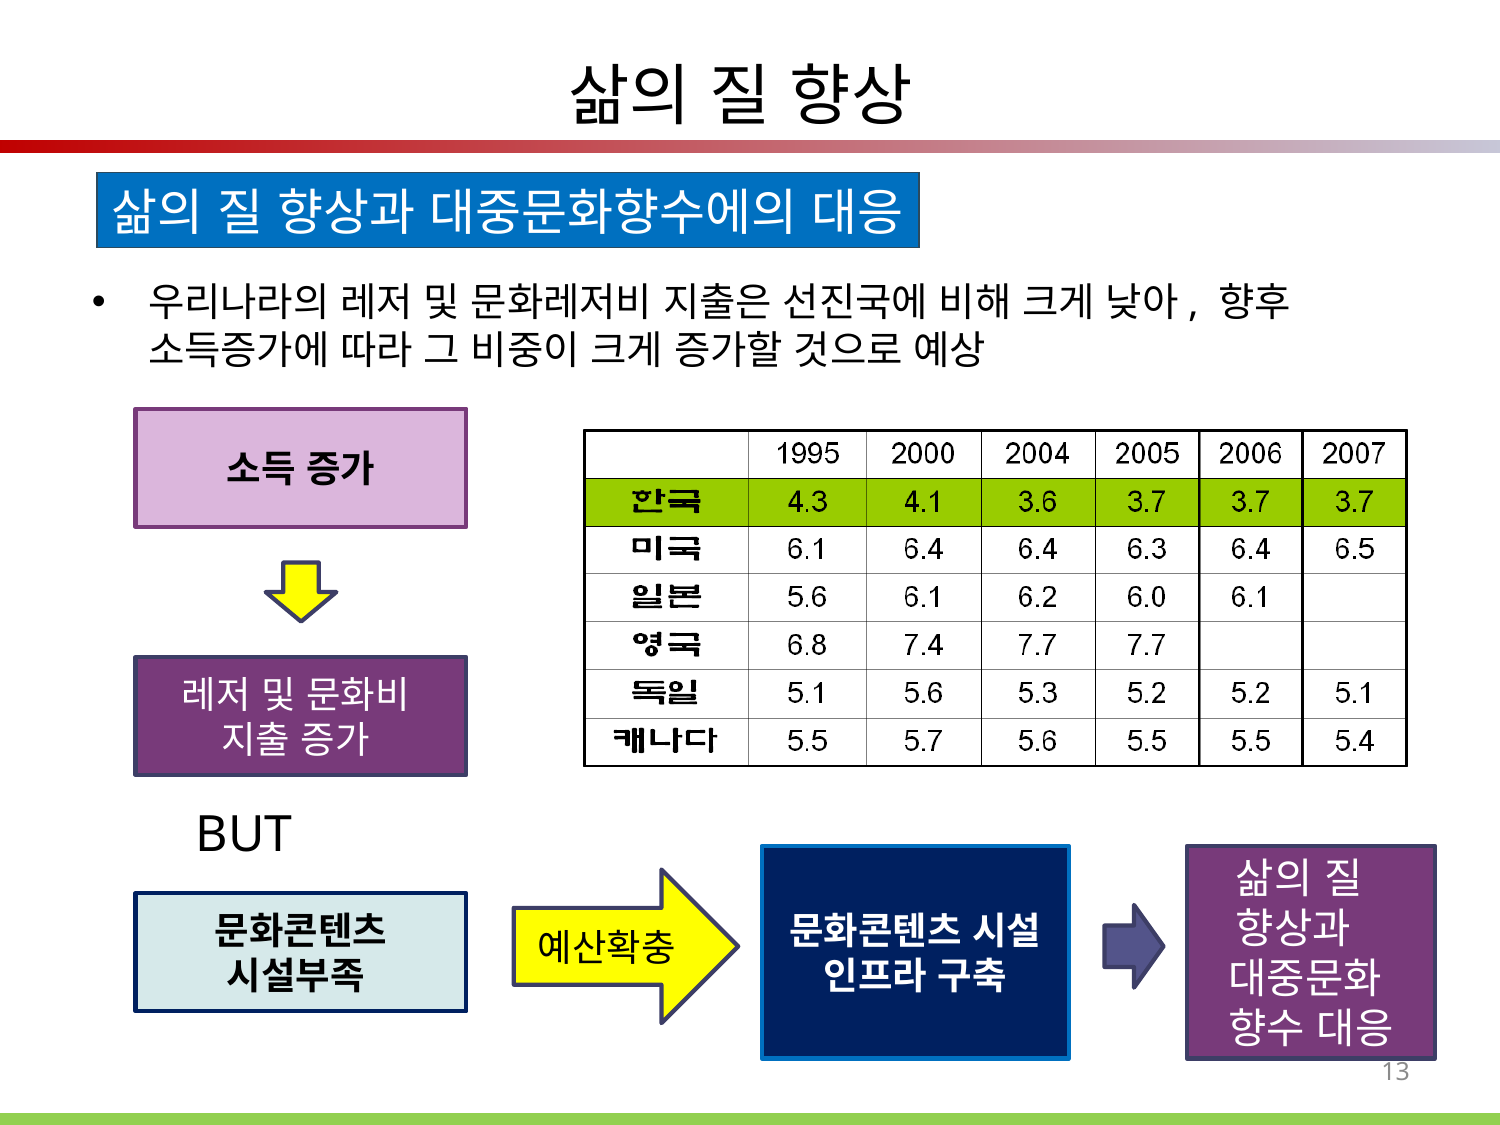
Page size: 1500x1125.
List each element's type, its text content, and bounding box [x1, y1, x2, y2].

text_box [1102, 902, 1166, 990]
text_box [0, 0, 1500, 75]
text_box 소득 증가 [133, 407, 468, 529]
slide_number 13 [1074, 1042, 1425, 1103]
text_box 삶의 질 향상과 대중문화향수에의 대응 [97, 172, 919, 248]
text_box 삶의 질 향상과 대중문화 향수 대응 [1185, 844, 1437, 1061]
text_box 예산확충 [511, 867, 741, 1026]
text_box [263, 560, 339, 624]
text_box 문화콘텐츠 시설 인프라 구축 [760, 844, 1071, 1061]
title 삶의 질 향상 [74, 75, 1426, 141]
list 우리나라의 레저 및 문화레저비 지출은 선진국에 비해 크게 낮아, 향후 소득증가에 따라 그 비중이 크게 증가할 것으로 예상 BUT [76, 269, 1428, 1125]
picture [572, 420, 1417, 776]
text_box 문화콘텐츠 시설부족 [133, 891, 468, 1013]
text_box 레저 및 문화비 지출 증가 [133, 655, 468, 777]
